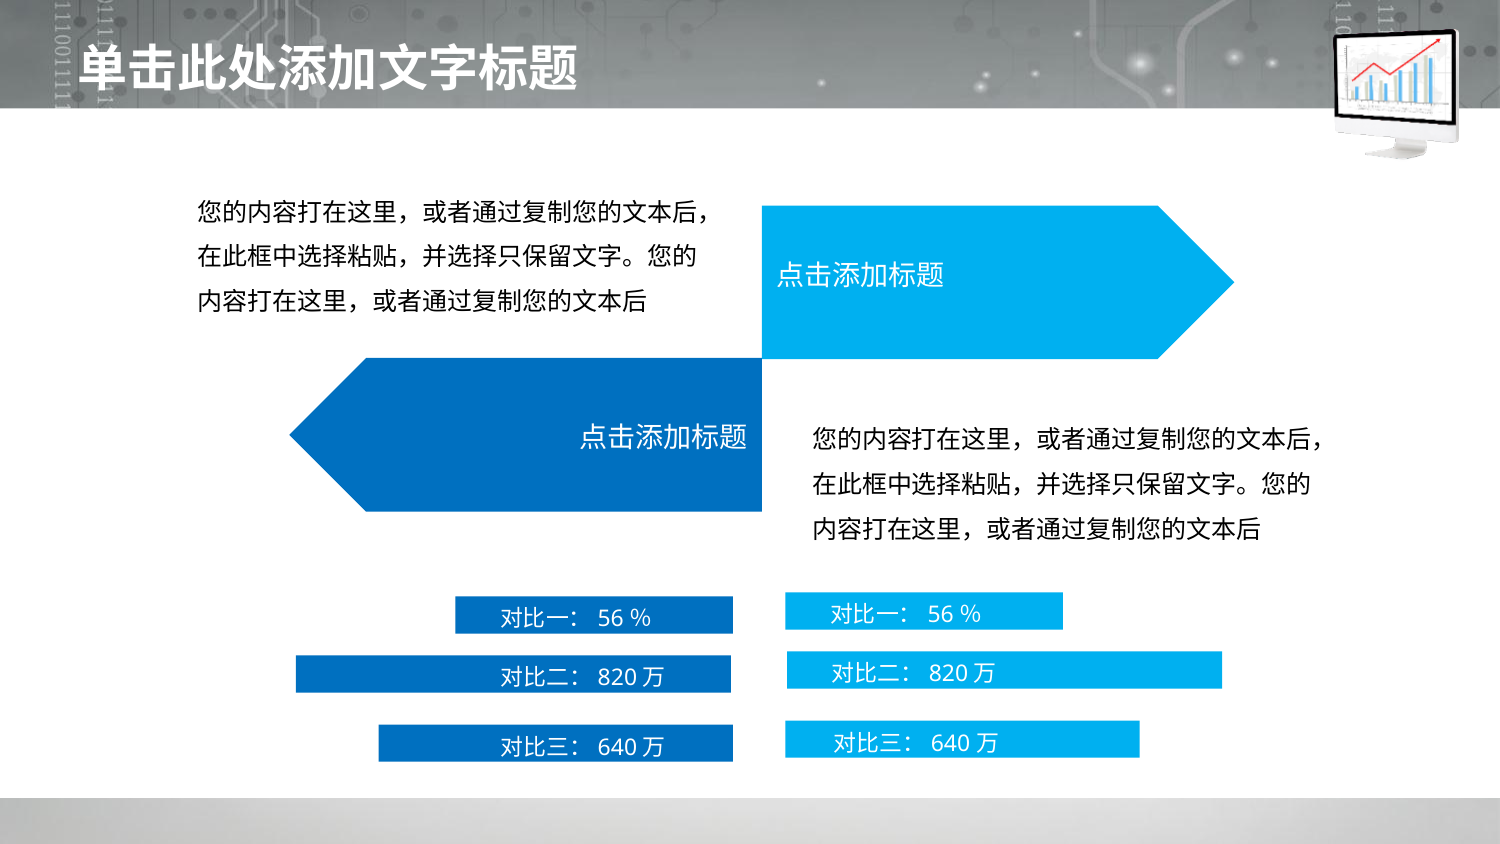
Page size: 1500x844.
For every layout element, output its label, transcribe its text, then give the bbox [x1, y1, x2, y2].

text_box [295, 654, 732, 694]
text_box 点击添加标题 [360, 411, 762, 461]
text_box 对比二：820万 [485, 655, 681, 698]
text_box [784, 720, 1141, 759]
text_box 您的内容打在这里，或者通过复制您的文本后，在此框中选择粘贴，并选择只保留文字。您的内容打在这里，或者通过复制您的文本后 [182, 173, 715, 324]
text_box 对比一：56％ [815, 592, 998, 635]
text_box 对比三：640万 [818, 721, 1014, 764]
text_box [454, 595, 734, 635]
text_box [378, 724, 734, 763]
picture [0, 0, 1500, 162]
text_box 对比二：820万 [816, 651, 1012, 694]
picture [0, 798, 1500, 844]
text_box 您的内容打在这里，或者通过复制您的文本后，在此框中选择粘贴，并选择只保留文字。您的内容打在这里，或者通过复制您的文本后 [797, 401, 1329, 551]
text_box 对比一：56％ [485, 596, 668, 639]
text_box [784, 591, 1064, 631]
text_box 对比三：640万 [485, 725, 681, 768]
text_box [760, 204, 1236, 361]
text_box 点击添加标题 [761, 249, 1164, 298]
text_box [786, 650, 1223, 690]
text_box [287, 356, 763, 513]
